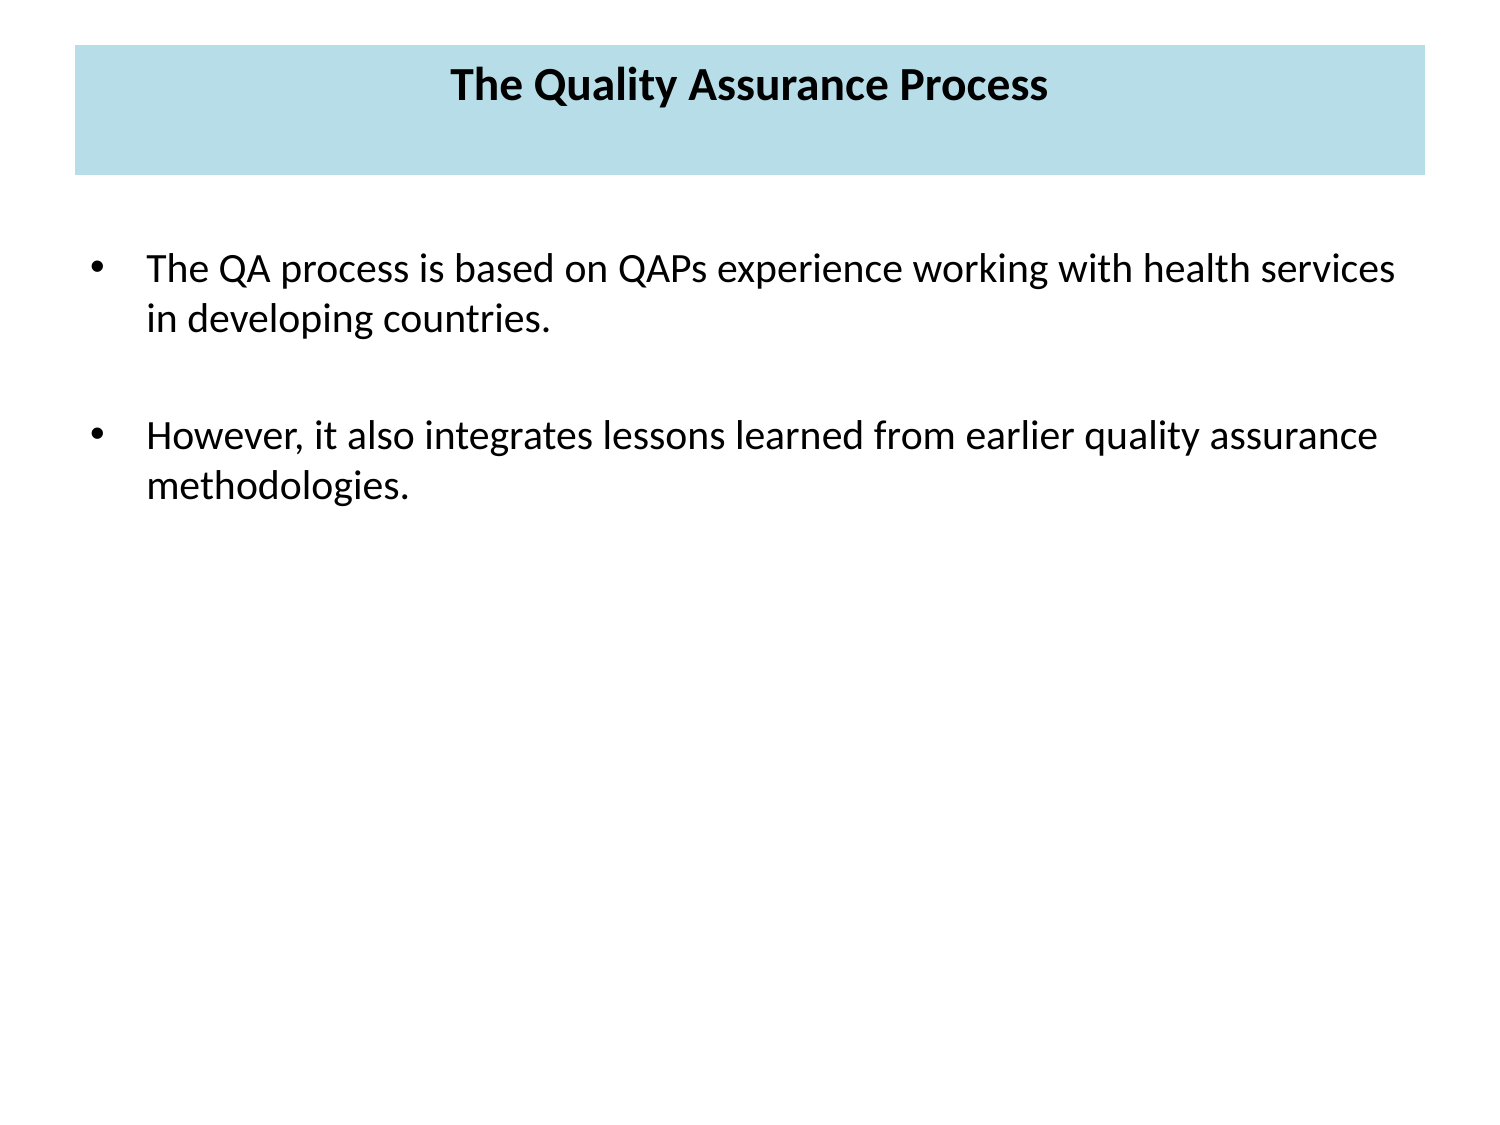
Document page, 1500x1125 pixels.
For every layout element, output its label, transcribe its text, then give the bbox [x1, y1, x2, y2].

list The QA process is based on QAPs experience working with health services in developing countries. However, it also integrates lessons learned from earlier quality assurance methodologies. [75, 174, 1425, 1005]
title The Quality Assurance Process [75, 45, 1425, 174]
